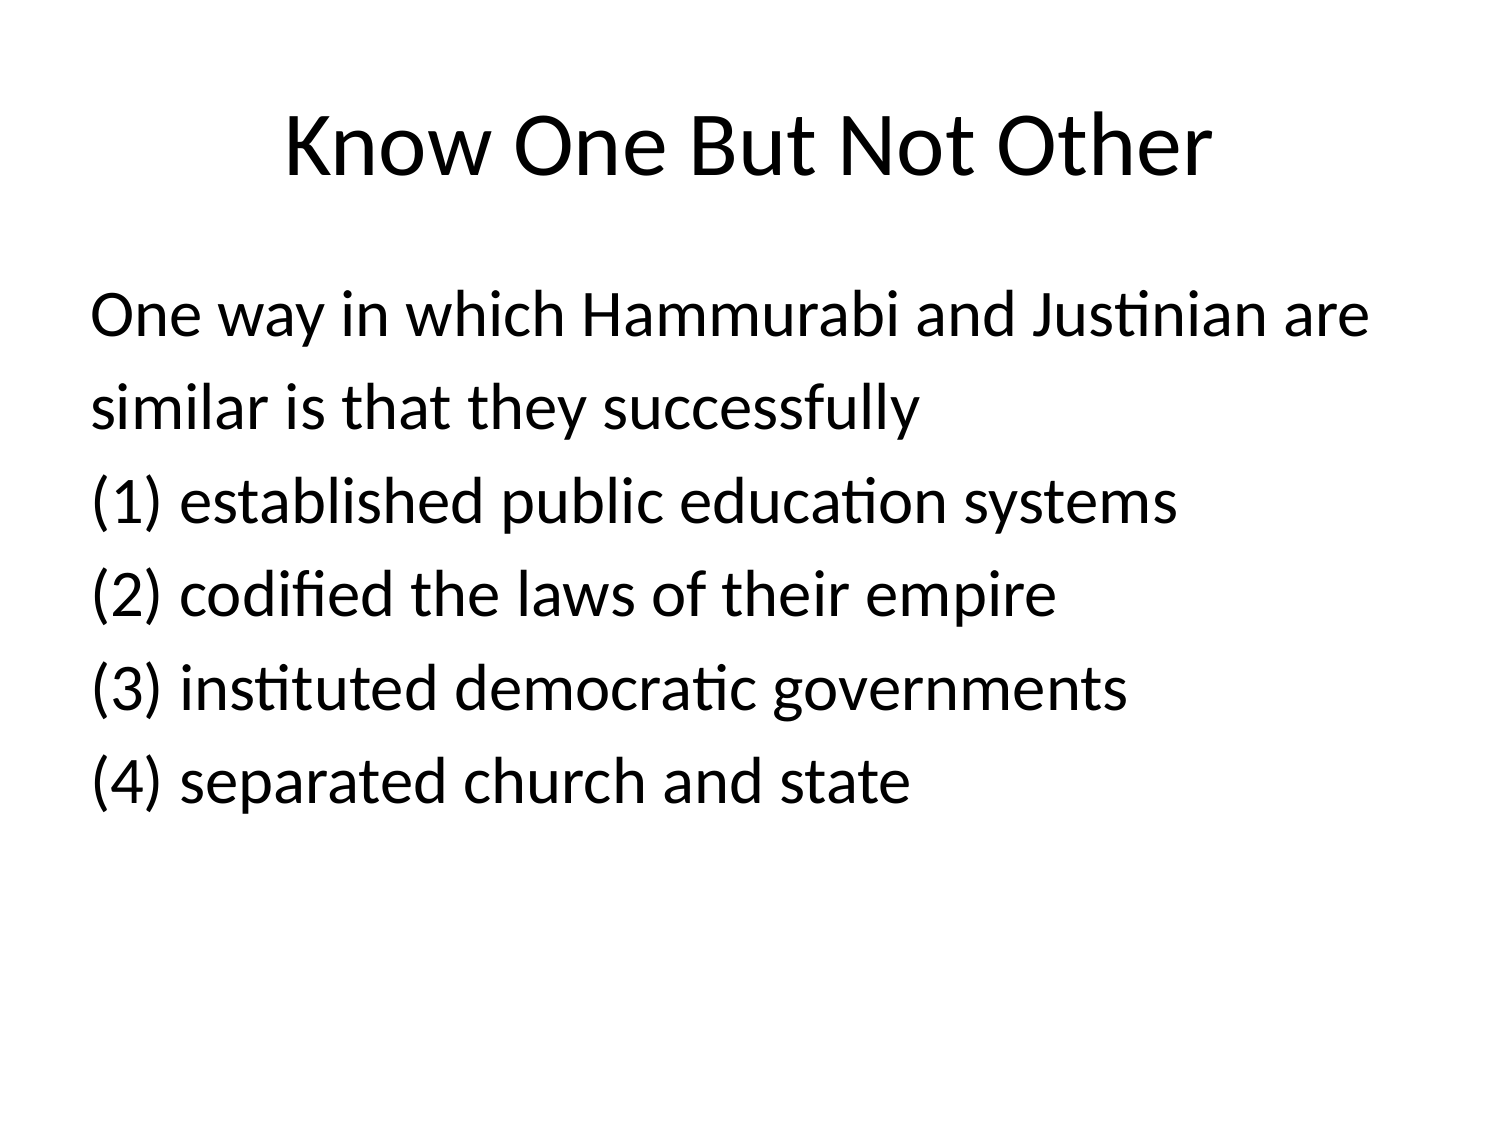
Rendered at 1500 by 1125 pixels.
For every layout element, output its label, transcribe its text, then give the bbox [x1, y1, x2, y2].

list One way in which Hammurabi and Justinian are similar is that they successfully (1) established public education systems (2) codified the laws of their empire (3) instituted democratic governments (4) separated church and state [75, 262, 1425, 1005]
title Know One But Not Other [75, 45, 1425, 233]
